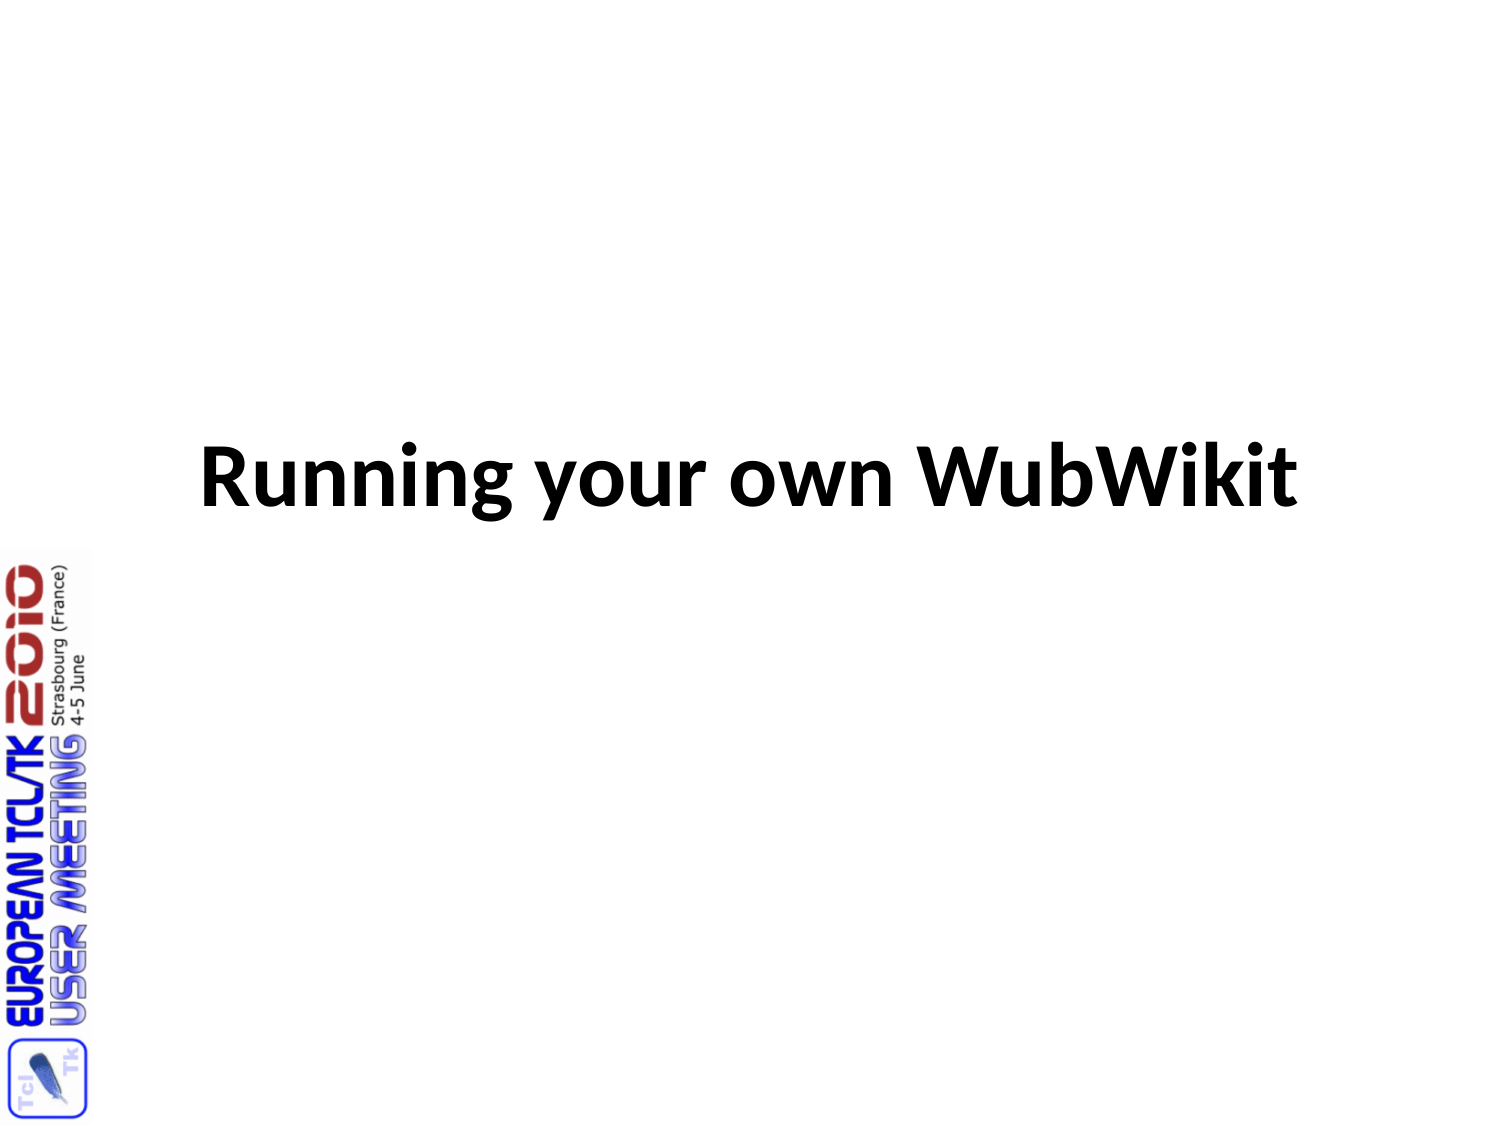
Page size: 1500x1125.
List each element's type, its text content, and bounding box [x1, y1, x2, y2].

picture [0, 550, 334, 1124]
title Running your own WubWikit [112, 349, 1388, 591]
